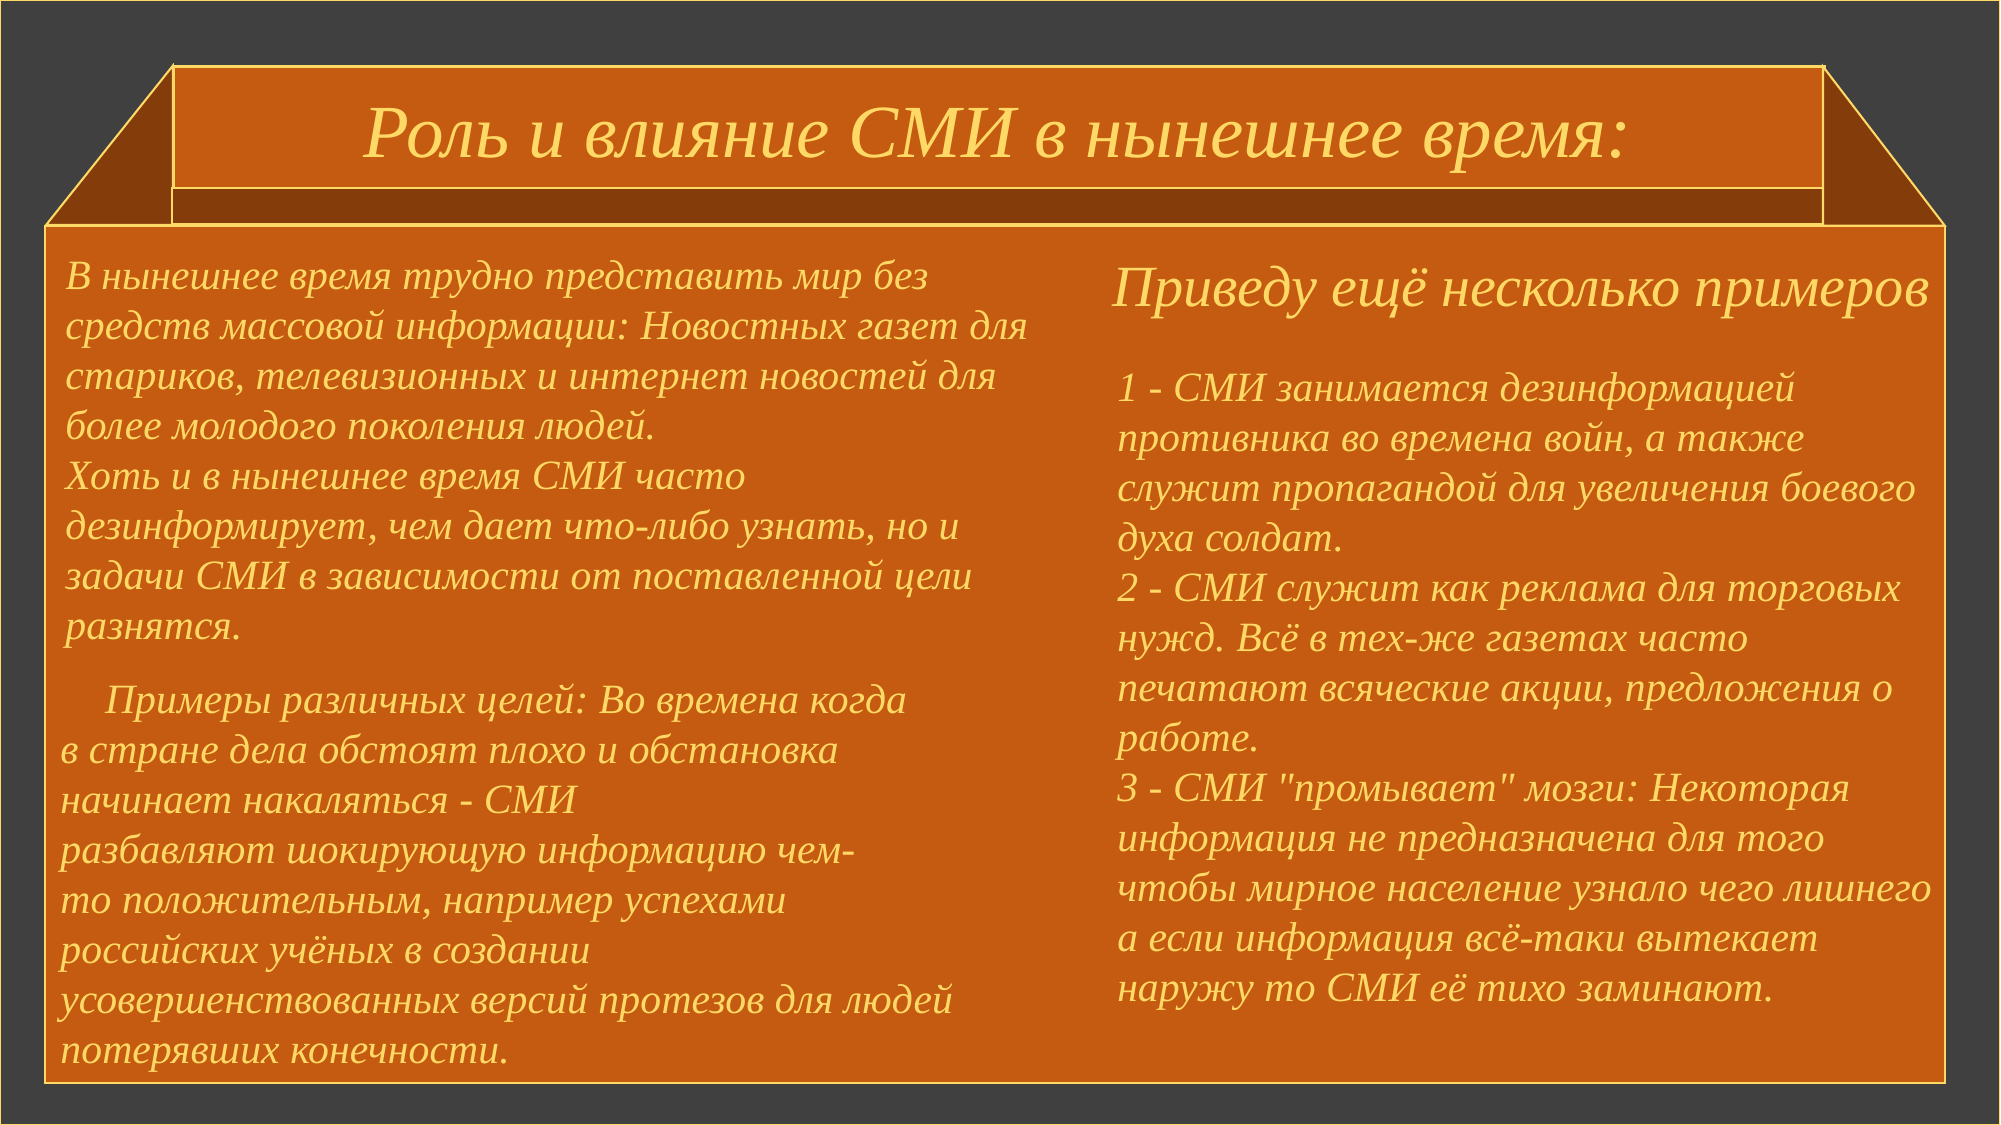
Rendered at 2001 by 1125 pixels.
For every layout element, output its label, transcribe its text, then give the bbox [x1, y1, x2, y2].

text_box [44, 225, 1946, 1084]
text_box [44, 62, 174, 226]
text_box Роль и влияние СМИ в нынешнее время: [349, 74, 1650, 180]
text_box 1 - СМИ занимается дезинформацией противника во времена войн, а также служит пропагандой для увеличения боевого духа солдат. 2 - СМИ служит как реклама для торговых нужд. Всё в тех-же газетах часто печатают всяческие акции, предложения о работе. 3 - СМИ "промывает" мозги: Некоторая информация не предназначена для того чтобы мирное население узнало чего лишнего а если информация всё-таки вытекает наружу то СМИ её тихо заминают. [1102, 352, 1950, 1018]
text_box [174, 65, 1821, 187]
text_box [0, 0, 2000, 1125]
text_box [171, 187, 1821, 225]
text_box [1821, 63, 1947, 227]
text_box В нынешнее время трудно представить мир без средств массовой информации: Новостных газет для стариков, телевизионных и интернет новостей для более молодого поколения людей. Хоть и в нынешнее время СМИ часто дезинформирует, чем дает что-либо узнать, но и задачи СМИ в зависимости от поставленной цели разнятся. [50, 240, 1083, 656]
text_box Примеры различных целей: Во времена когда в стране дела обстоят плохо и обстановка начинает накаляться - СМИ разбавляют шокирующую информацию чем-то положительным, например успехами российских учёных в создании усовершенствованных версий протезов для людей потерявших конечности. [45, 663, 971, 1079]
text_box Приведу ещё несколько примеров [1097, 240, 1950, 326]
